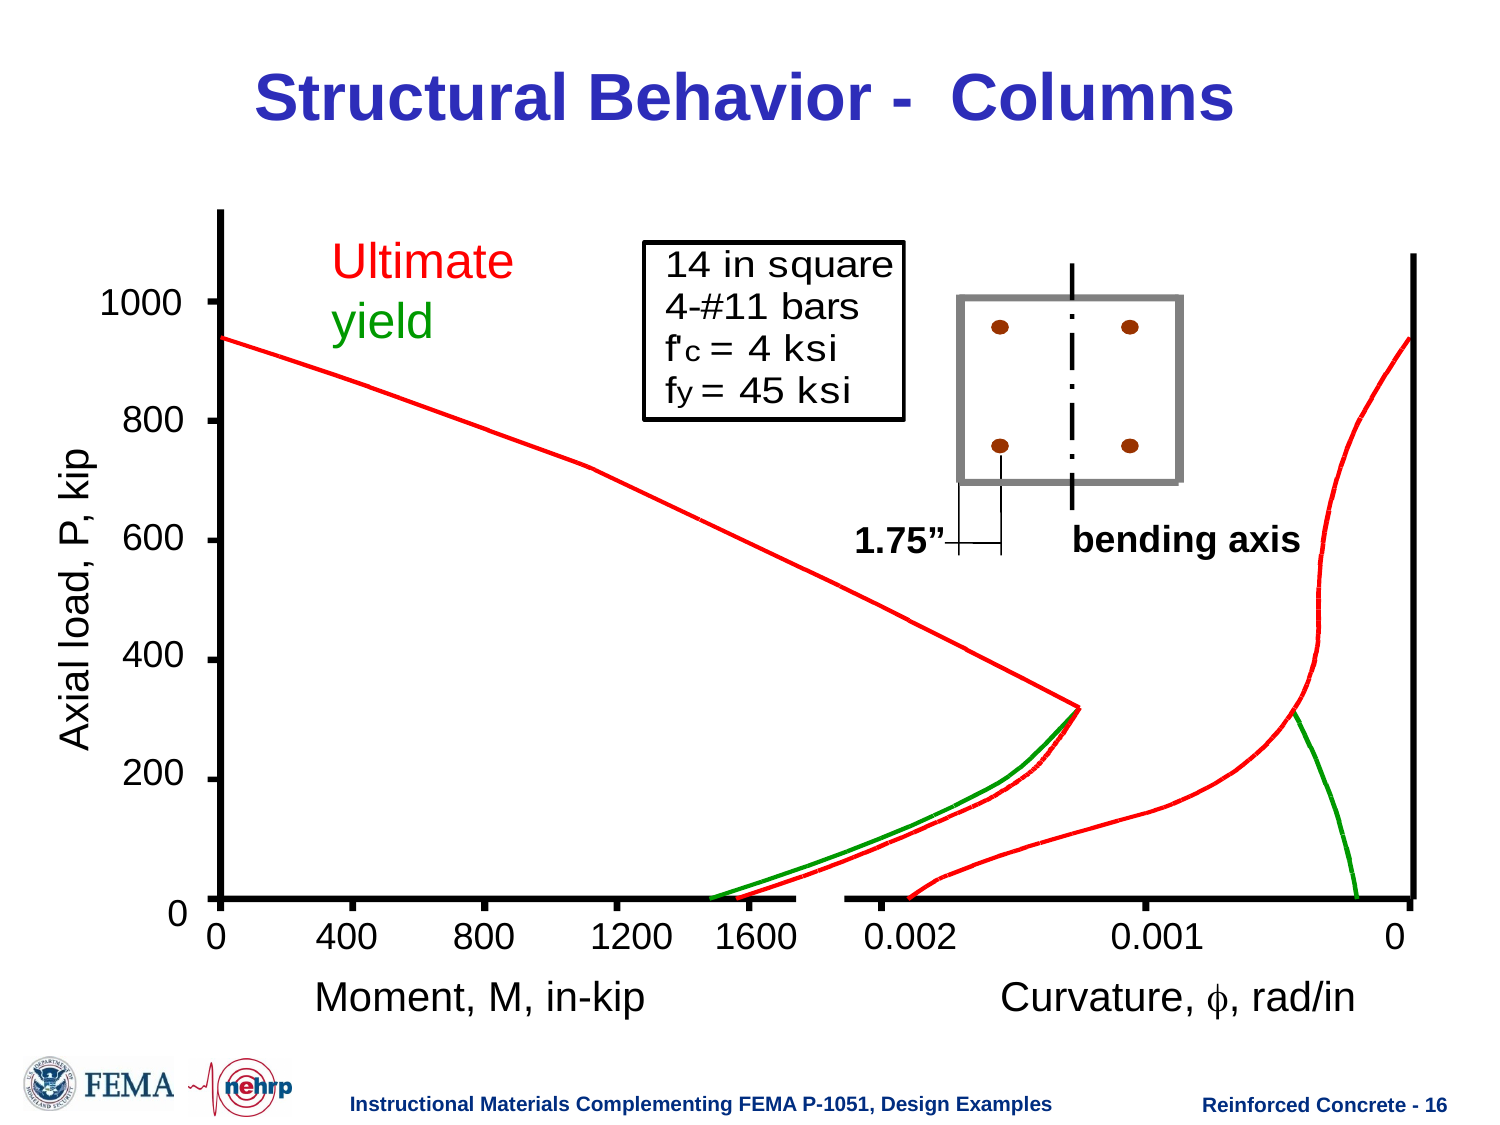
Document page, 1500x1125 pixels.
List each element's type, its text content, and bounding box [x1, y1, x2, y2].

picture [188, 1058, 292, 1117]
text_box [39, 209, 1421, 1028]
title Structural Behavior - Columns [70, 0, 1421, 188]
footer Instructional Materials Complementing FEMA P-1051, Design Examples [334, 1087, 1104, 1124]
picture [23, 1056, 174, 1111]
